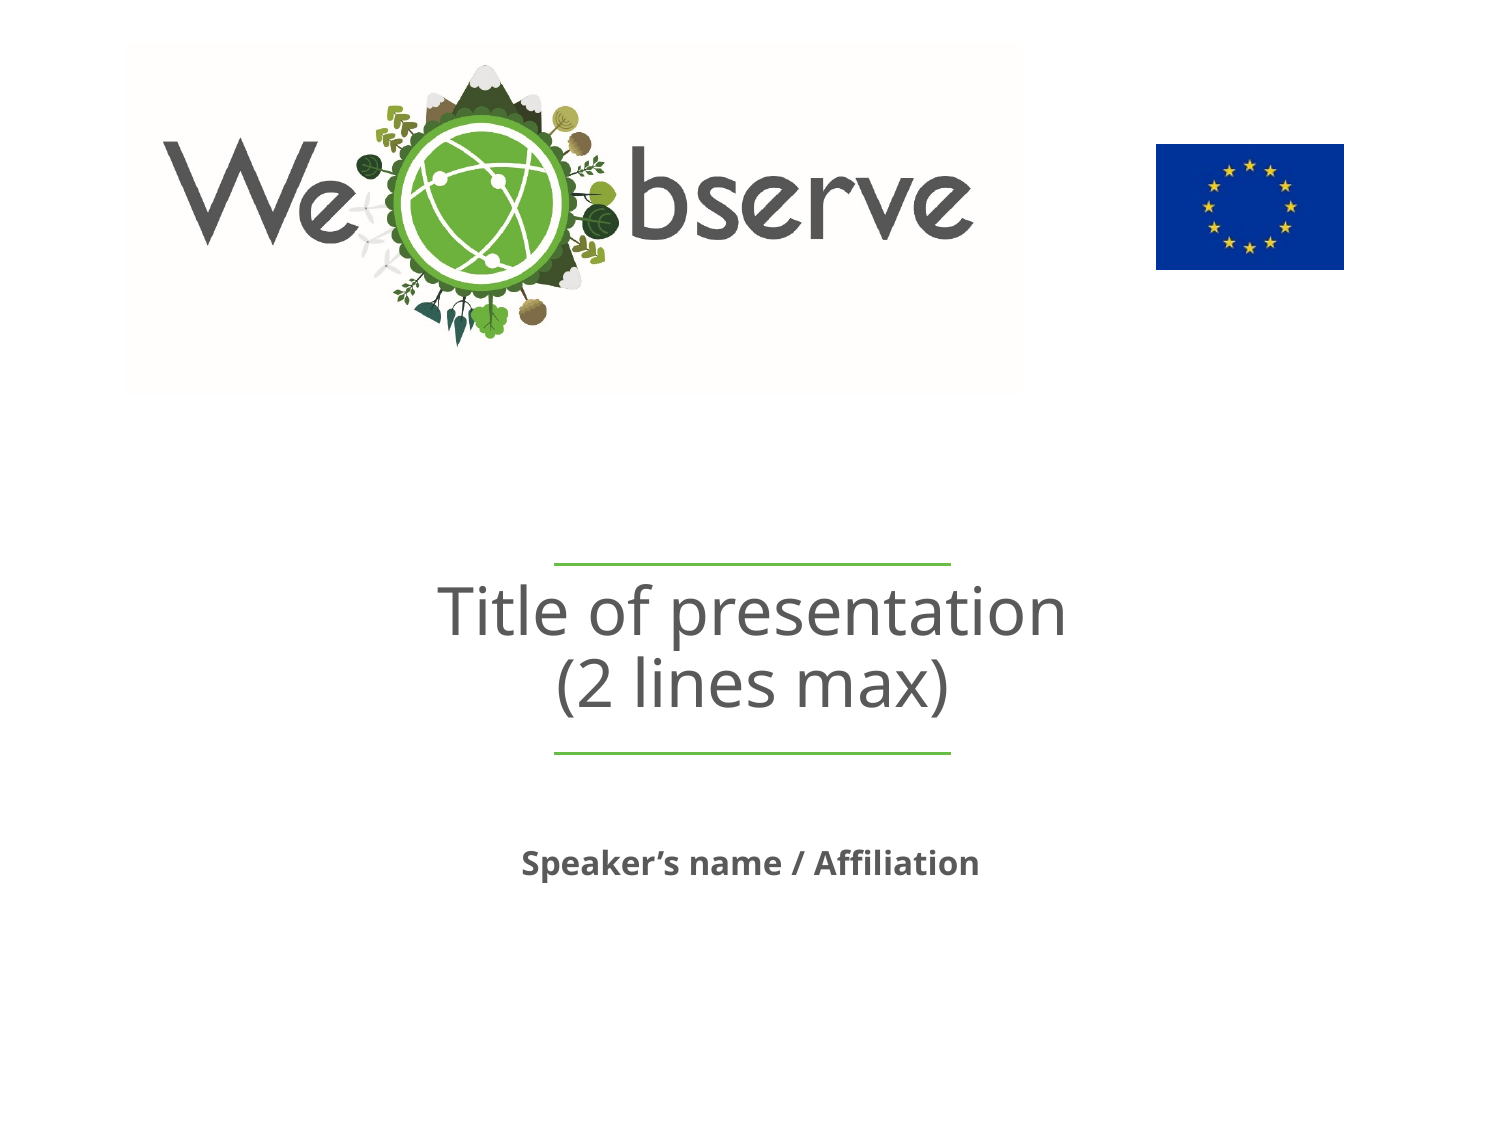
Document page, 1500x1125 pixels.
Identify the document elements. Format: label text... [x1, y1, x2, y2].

title Title of presentation (2 lines max) [163, 570, 1344, 752]
picture [125, 43, 1023, 395]
list Speaker’s name / Affiliation [395, 839, 1107, 912]
picture [1156, 144, 1344, 270]
